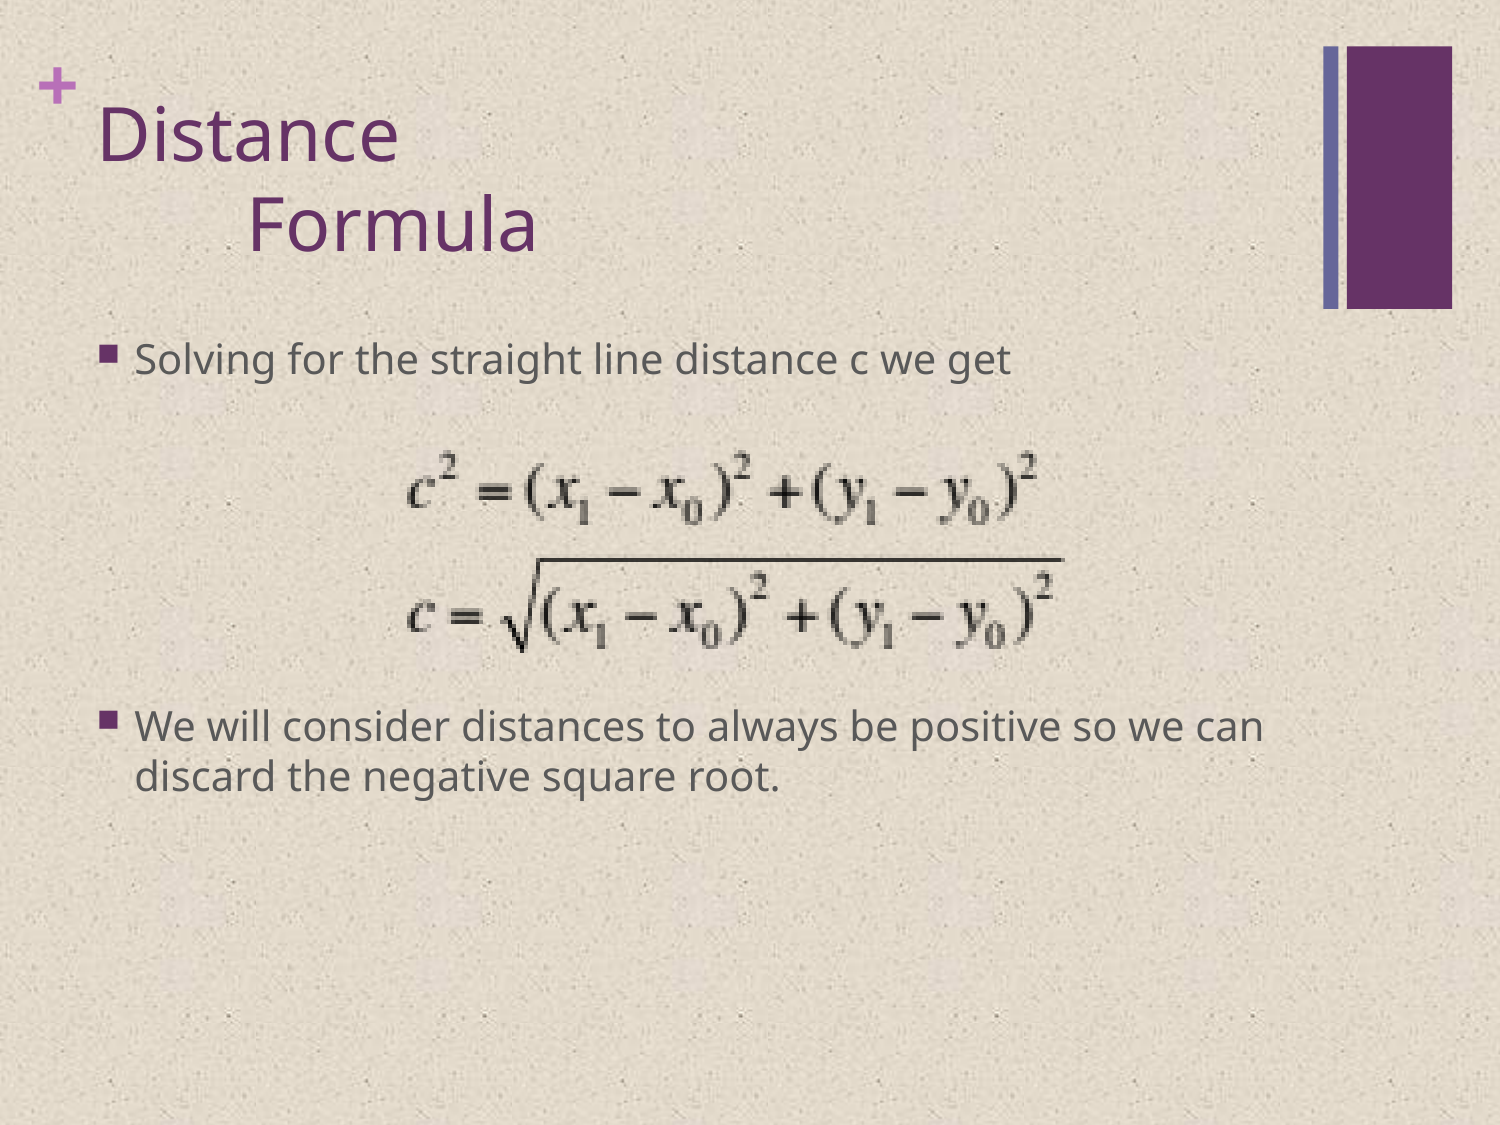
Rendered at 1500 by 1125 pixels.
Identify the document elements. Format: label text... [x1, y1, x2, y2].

title Distance Formula [81, 79, 1322, 263]
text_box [399, 433, 1071, 659]
list Solving for the straight line distance c we get We will consider distances to always be positive so we can discard the negative square root. [81, 324, 1322, 1005]
picture [0, 0, 1500, 1125]
